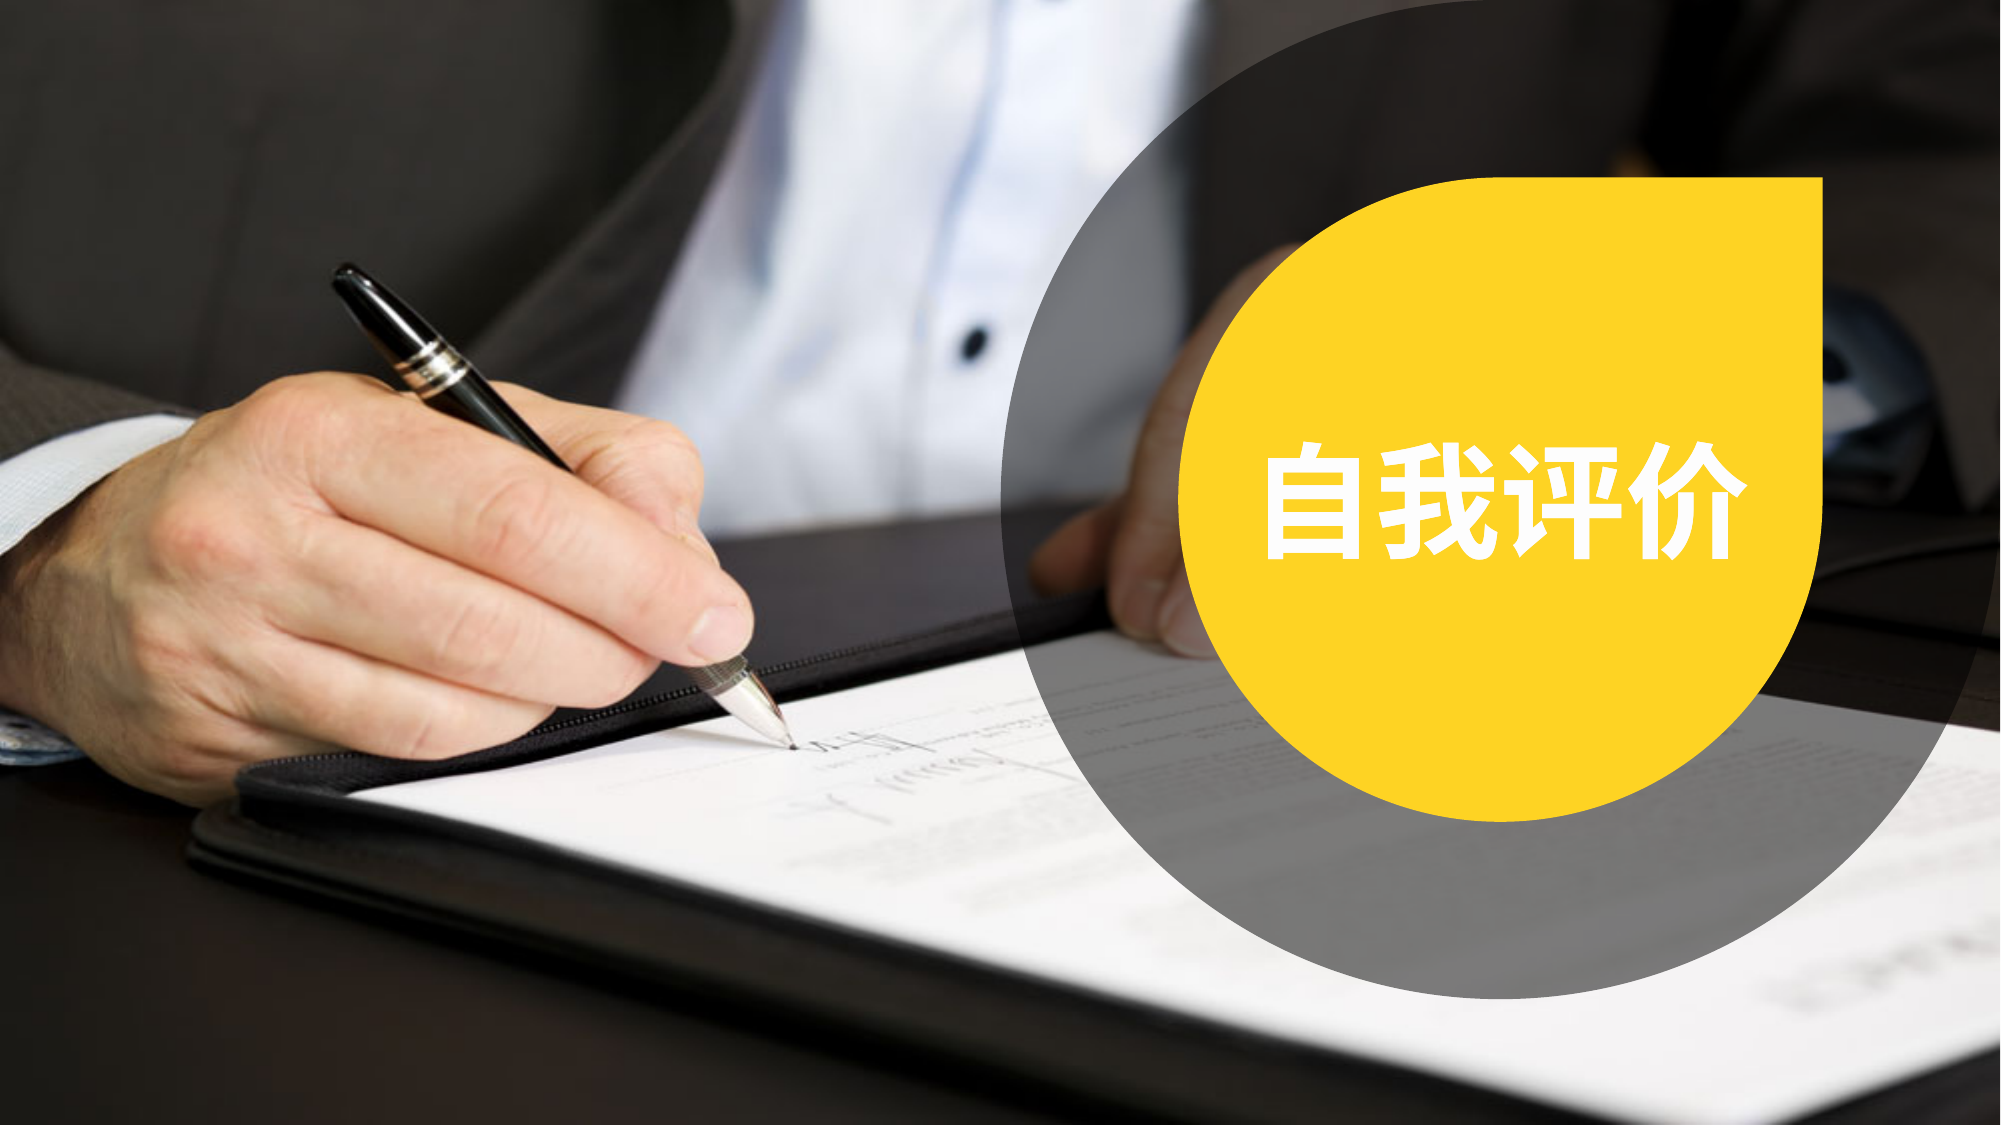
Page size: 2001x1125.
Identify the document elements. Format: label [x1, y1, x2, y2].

picture [0, 0, 2001, 1125]
text_box [1000, 0, 2000, 1000]
